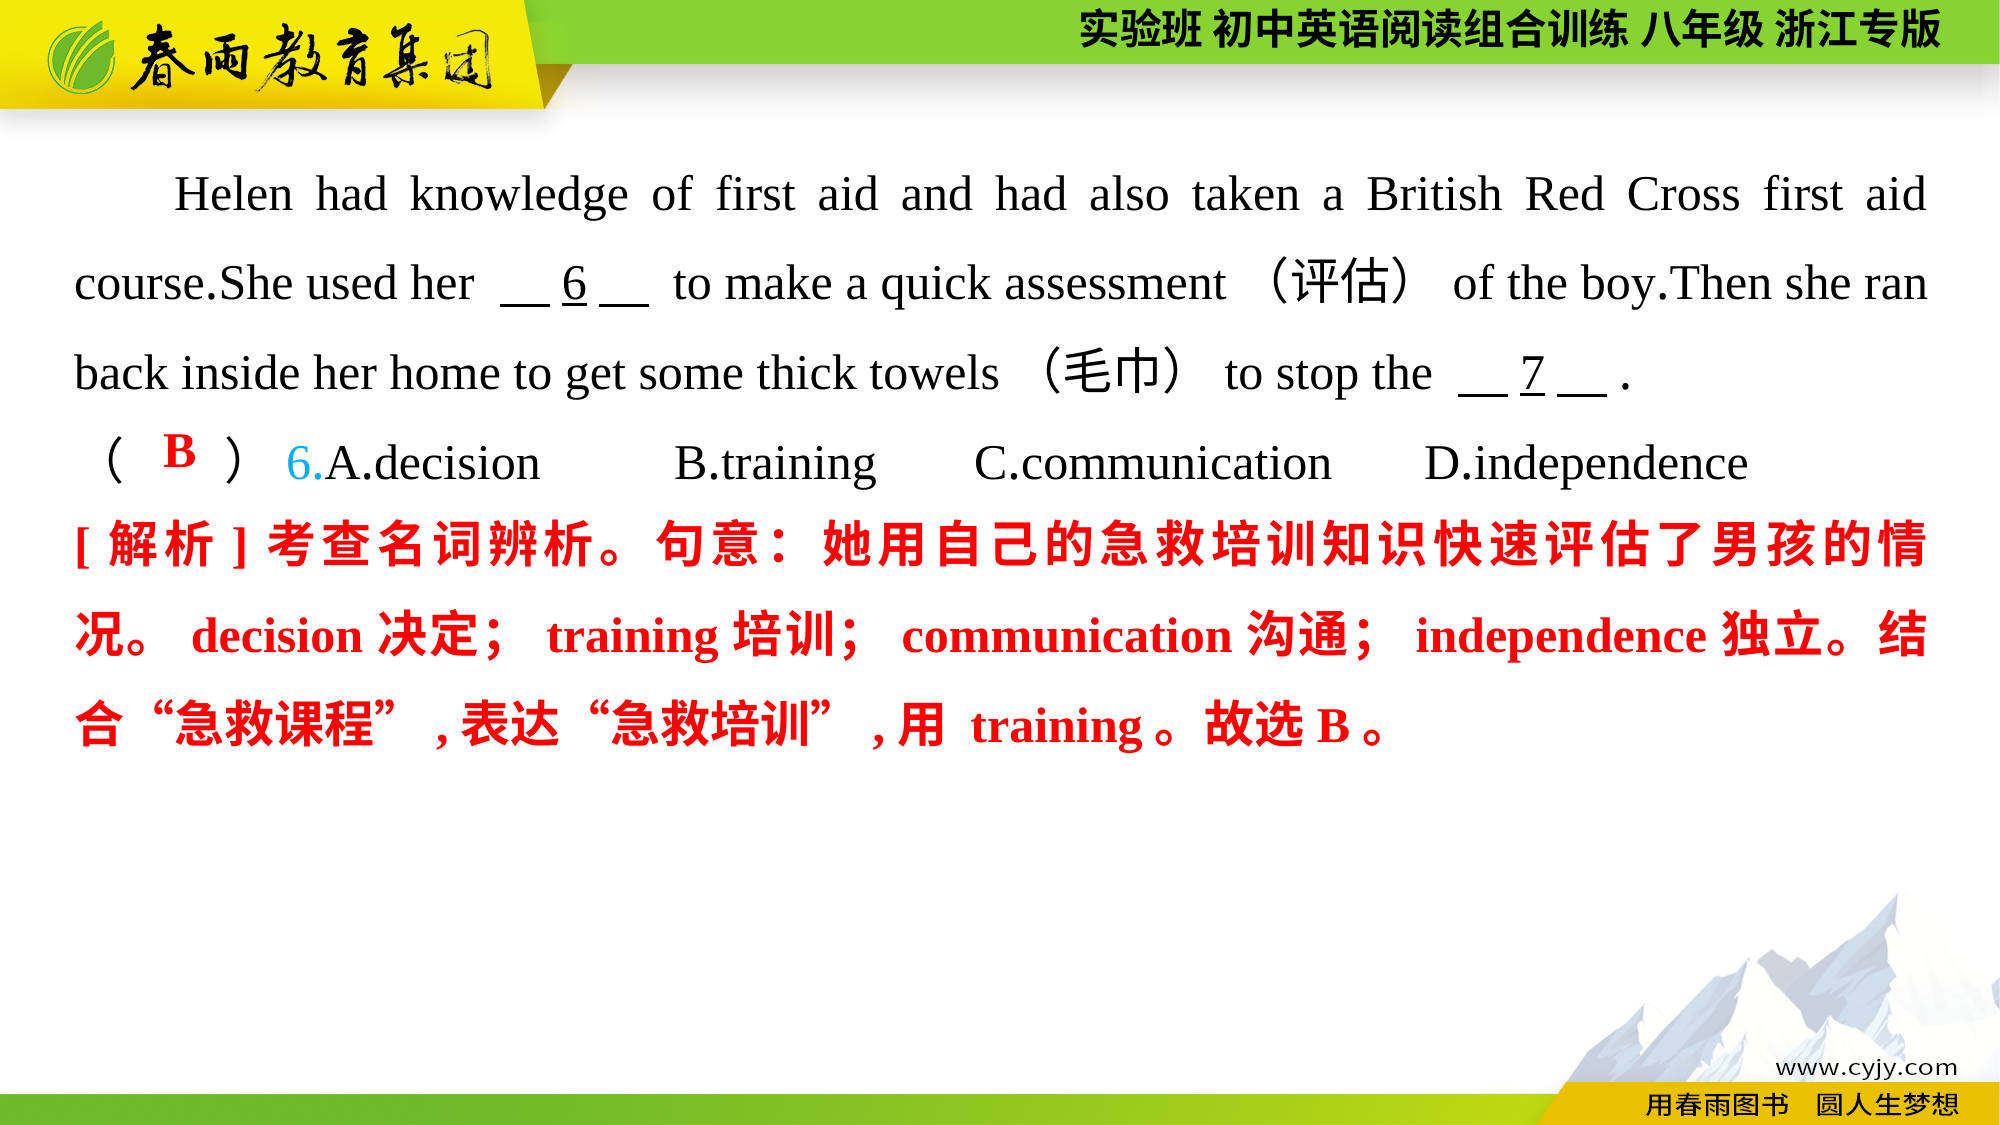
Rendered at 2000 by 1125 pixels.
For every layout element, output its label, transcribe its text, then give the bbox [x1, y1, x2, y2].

text_box B [148, 410, 212, 485]
picture [0, 0, 2000, 1125]
text_box [解析]考查名词辨析。句意：她用自己的急救培训知识快速评估了男孩的情况。decision决定；training培训；communication沟通；independence独立。结合“急救课程”,表达“急救培训”,用 training。故选B。 [59, 475, 1944, 761]
list Helen had knowledge of first aid and had also taken a British Red Cross first aid course.She used her 6 to make a quick assessment（评估）of the boy.Then she ran back inside her home to get some thick towels（毛巾）to stop the 7 . （ ）6.A.decision B.training C.communication D.independence [59, 122, 1944, 475]
